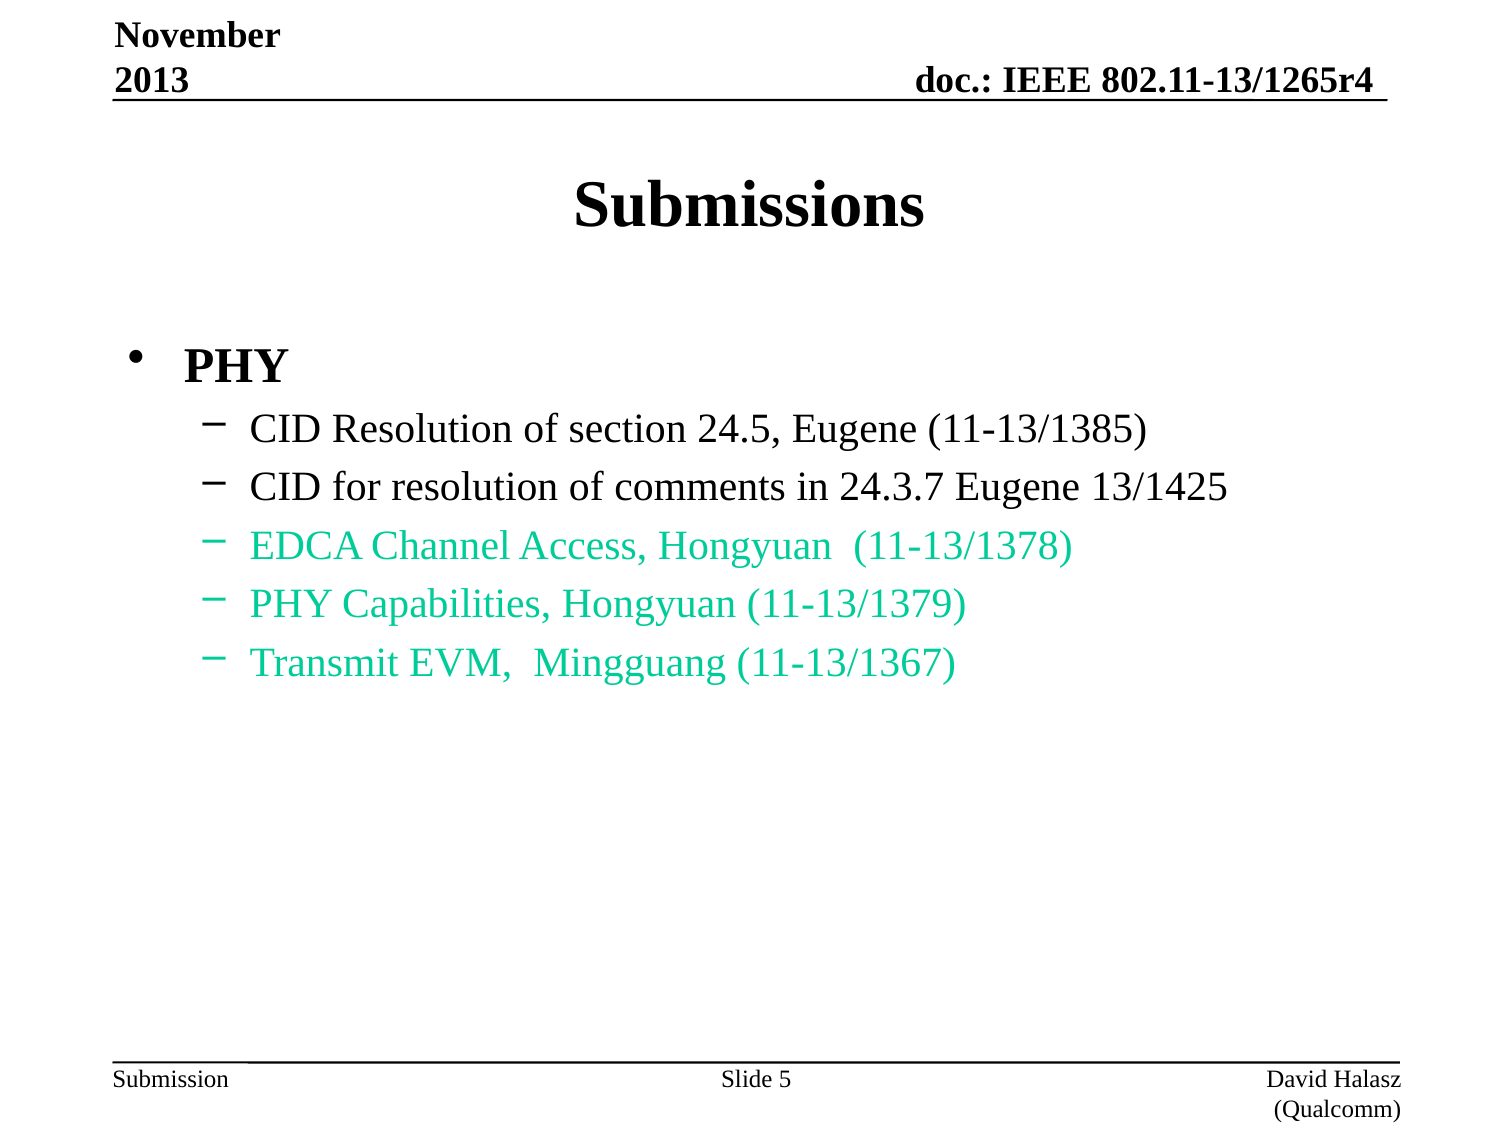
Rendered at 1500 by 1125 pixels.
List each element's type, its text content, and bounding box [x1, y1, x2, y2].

title Submissions [112, 112, 1388, 288]
footer David Halasz (Qualcomm) [1264, 1061, 1402, 1093]
slide_number Slide 5 [712, 1061, 800, 1093]
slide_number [114, 54, 333, 101]
list PHY CID Resolution of section 24.5, Eugene (11-13/1385) CID for resolution of comments in 24.3.7 Eugene 13/1425 EDCA Channel Access, Hongyuan (11-13/1378) PHY Capabilities, Hongyuan (11-13/1379) Transmit EVM, Mingguang (11-13/1367) [112, 324, 1388, 1001]
